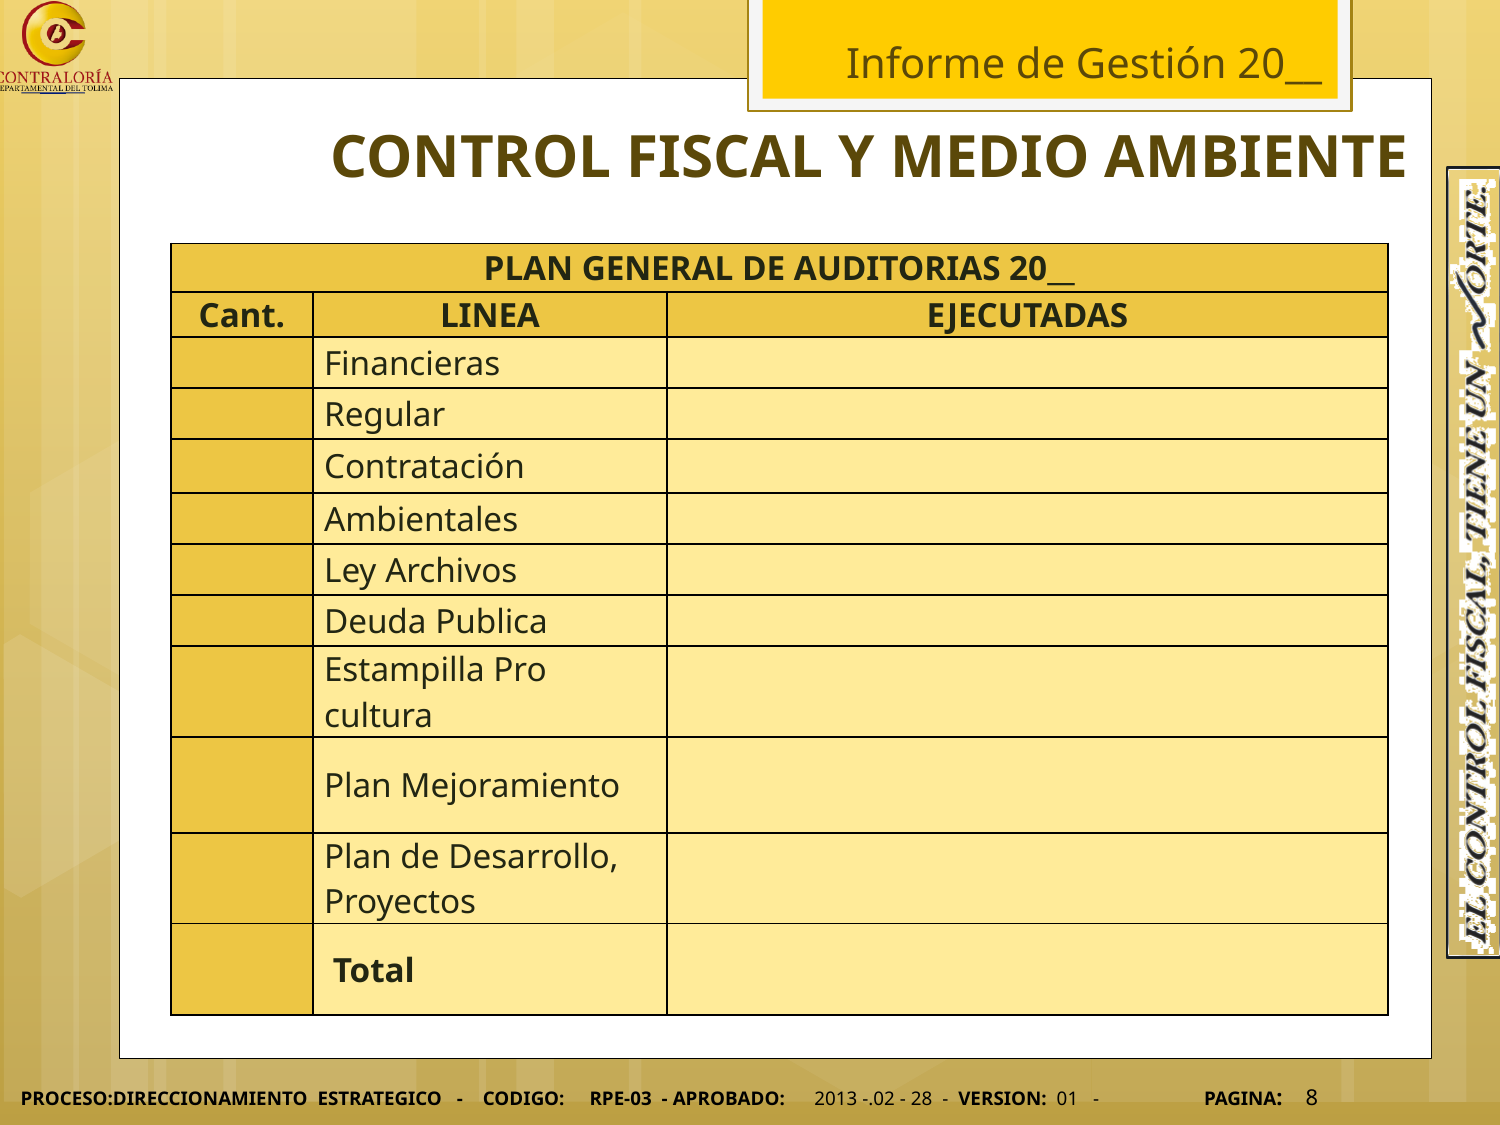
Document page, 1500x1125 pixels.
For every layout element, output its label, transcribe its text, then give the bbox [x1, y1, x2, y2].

table_cell Regular [314, 389, 666, 438]
table_cell [172, 338, 312, 387]
table_cell [668, 338, 1387, 387]
table_cell [668, 834, 1387, 923]
table_cell [172, 647, 312, 736]
table_cell Estampilla Pro cultura [314, 647, 666, 736]
table_cell Ley Archivos [314, 545, 666, 594]
picture [0, 1, 113, 94]
table_cell [172, 440, 312, 492]
table_cell [668, 545, 1387, 594]
picture [1446, 166, 1500, 959]
table_cell [668, 924, 1387, 1014]
table_cell [668, 738, 1387, 832]
table_cell Ambientales [314, 494, 666, 543]
table_cell Financieras [314, 338, 666, 387]
title CONTROL FISCAL Y MEDIO AMBIENTE [171, 125, 1424, 197]
table_cell [668, 647, 1387, 736]
table_cell [668, 596, 1387, 645]
table_cell [172, 389, 312, 438]
table_cell [172, 545, 312, 594]
table_cell [668, 440, 1387, 492]
table_cell Plan de Desarrollo, Proyectos [314, 834, 666, 923]
table_cell Contratación [314, 440, 666, 492]
table_cell Plan Mejoramiento [314, 738, 666, 832]
table_cell EJECUTADAS [668, 293, 1387, 336]
table_cell [172, 924, 312, 1014]
table_cell [668, 494, 1387, 543]
table_cell Deuda Publica [314, 596, 666, 645]
table_cell [668, 389, 1387, 438]
table_header PLAN GENERAL DE AUDITORIAS 20__ [172, 244, 1387, 291]
table_cell [172, 596, 312, 645]
table_cell [172, 834, 312, 923]
table_cell Total [314, 924, 666, 1014]
table_cell [172, 494, 312, 543]
table_cell Cant. [172, 293, 312, 336]
table_cell [172, 738, 312, 832]
table_cell LINEA [314, 293, 666, 336]
